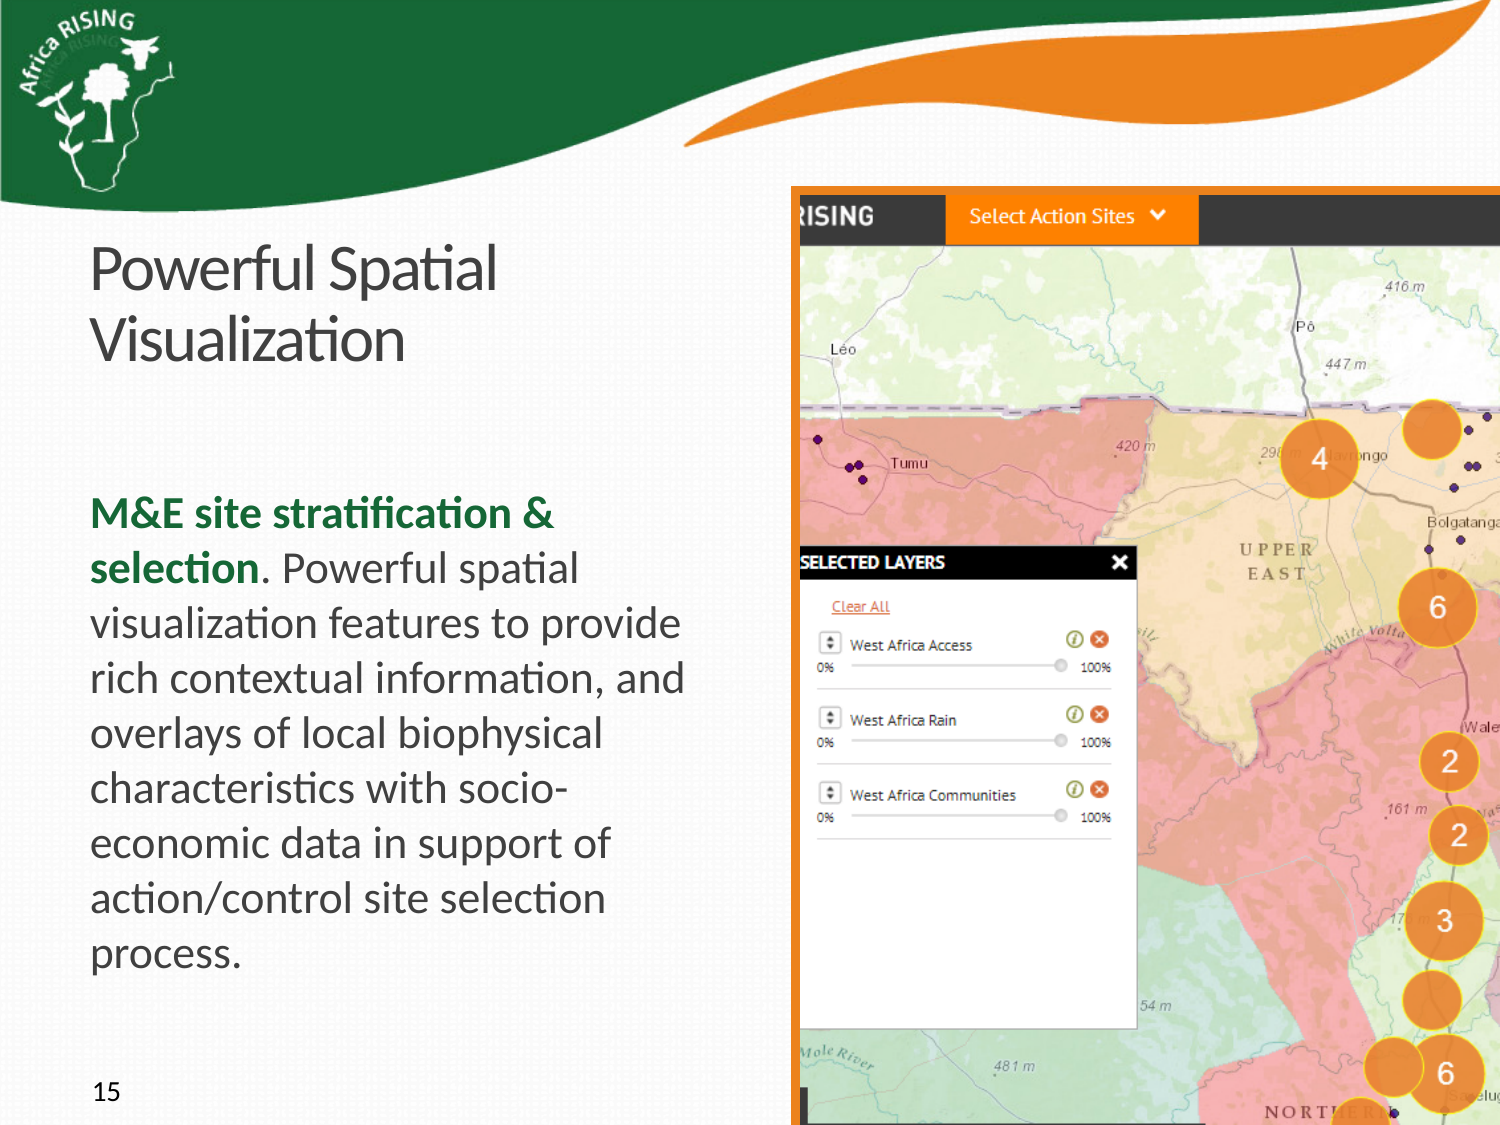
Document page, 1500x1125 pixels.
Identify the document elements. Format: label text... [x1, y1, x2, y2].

title Powerful Spatial Visualization [75, 224, 738, 450]
slide_number 15 [74, 1062, 175, 1103]
picture [0, 0, 1500, 213]
picture [799, 194, 1500, 1125]
list M&E site stratification & selection. Powerful spatial visualization features to provide rich contextual information, and overlays of local biophysical characteristics with socio-economic data in support of action/control site selection process. [75, 474, 738, 1100]
